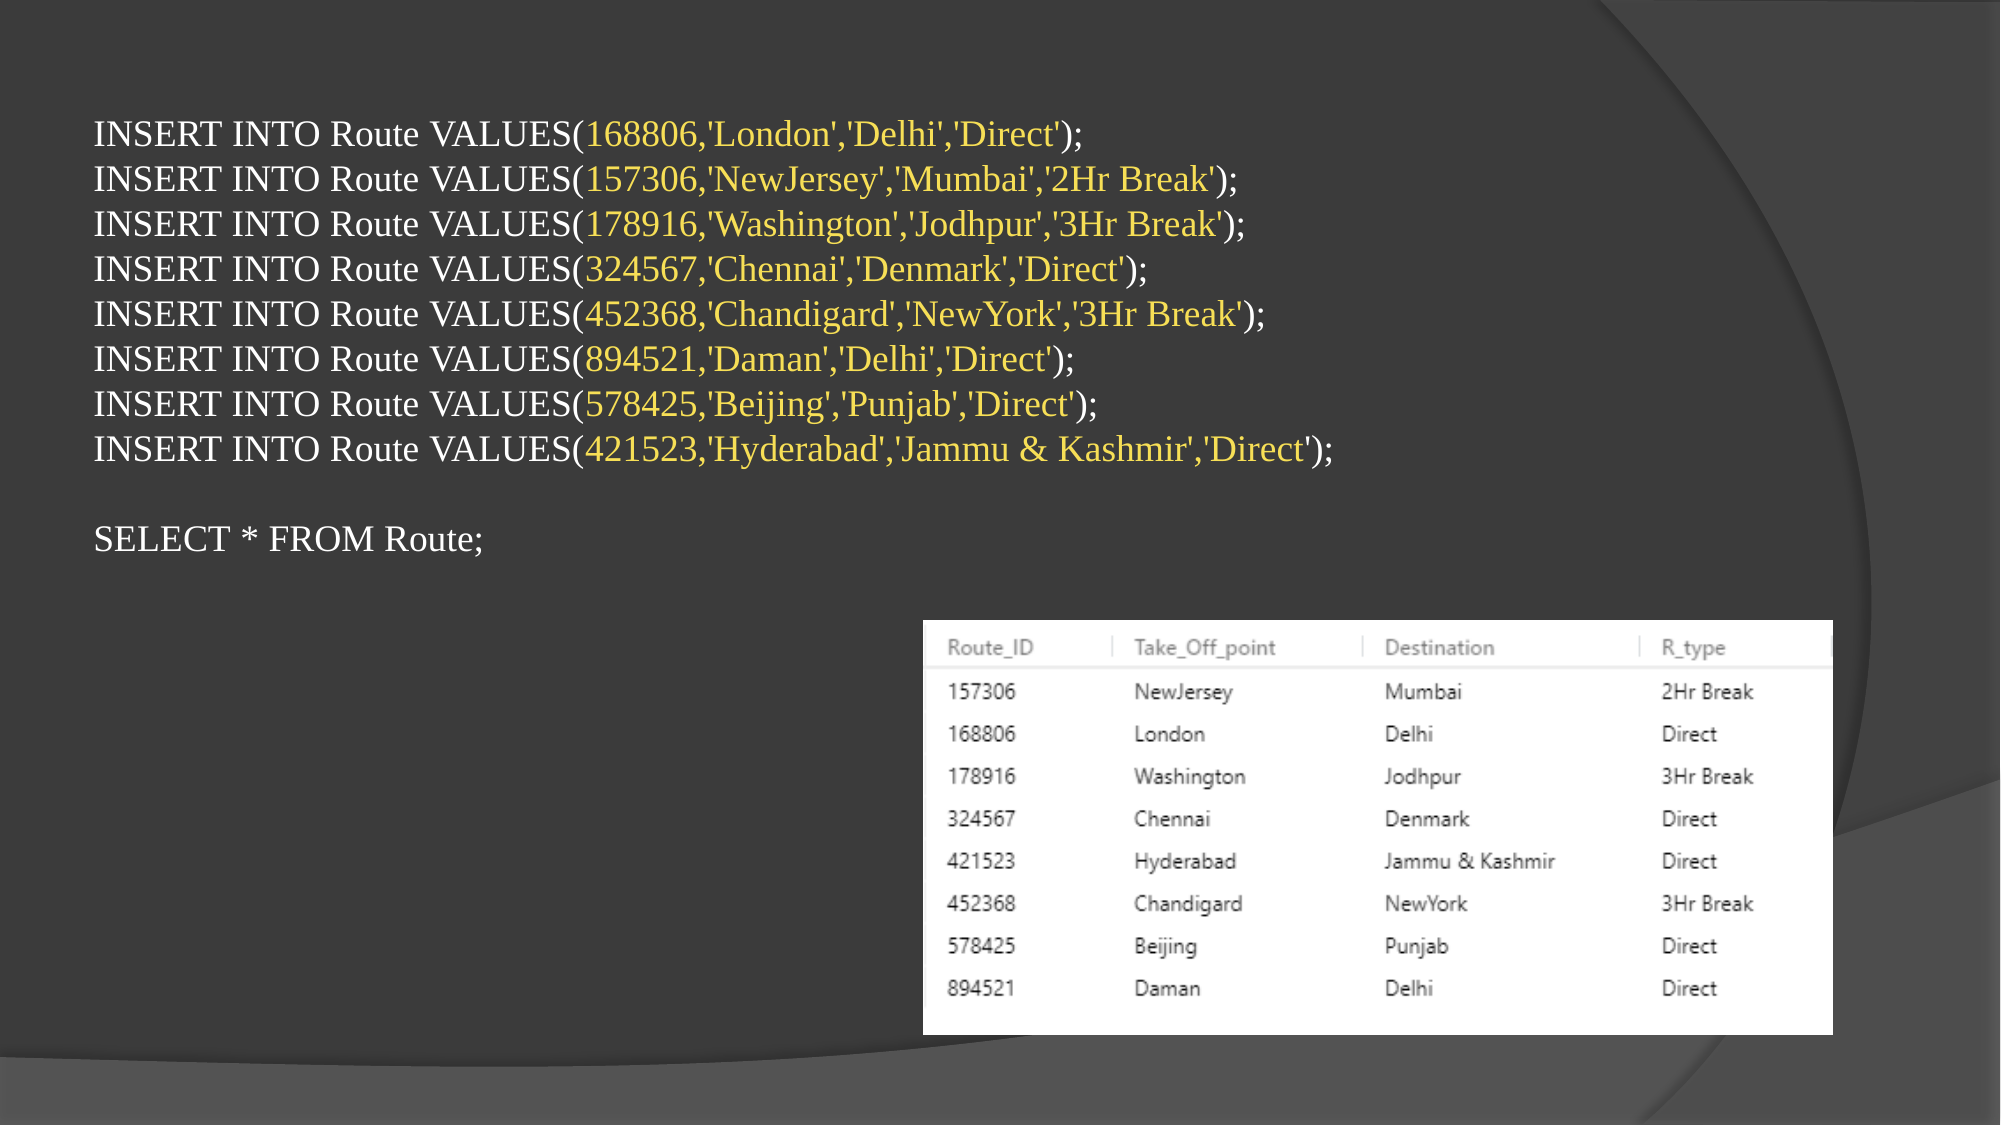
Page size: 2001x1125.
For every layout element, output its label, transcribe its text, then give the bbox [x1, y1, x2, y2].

picture [922, 620, 1833, 1036]
list INSERT INTO Route VALUES(168806,'London','Delhi','Direct'); INSERT INTO Route VALUES(157306,'NewJersey','Mumbai','2Hr Break'); INSERT INTO Route VALUES(178916,'Washington','Jodhpur','3Hr Break'); INSERT INTO Route VALUES(324567,'Chennai','Denmark','Direct'); INSERT INTO Route VALUES(452368,'Chandigard','NewYork','3Hr Break'); INSERT INTO Route VALUES(894521,'Daman','Delhi','Direct'); INSERT INTO Route VALUES(578425,'Beijing','Punjab','Direct'); INSERT INTO Route VALUES(421523,'Hyderabad','Jammu & Kashmir','Direct'); SELECT * FROM Route; [78, 101, 1357, 598]
